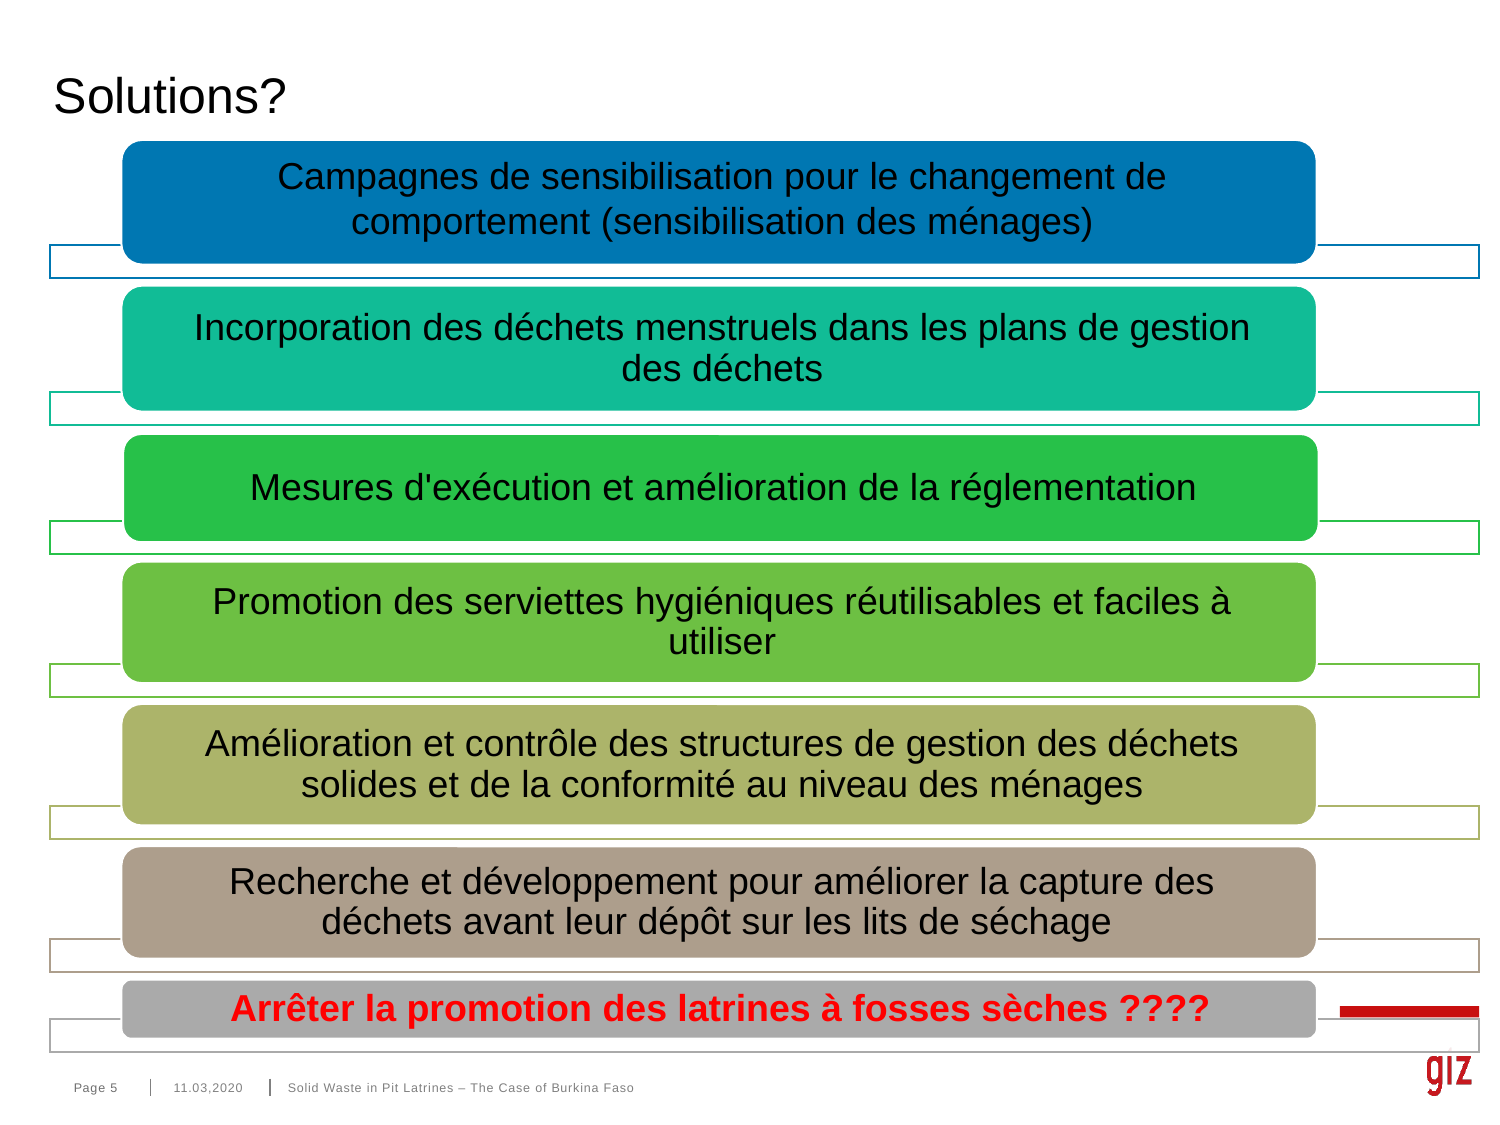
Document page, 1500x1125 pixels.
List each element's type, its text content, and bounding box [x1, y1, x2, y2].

footer Solid Waste in Pit Latrines – The Case of Burkina Faso [287, 1080, 1251, 1096]
picture [1425, 1080, 1477, 1098]
slide_number 11.03,2020 [173, 1080, 262, 1096]
title Solutions? [54, 70, 331, 112]
slide_number Page 5 [73, 1080, 148, 1096]
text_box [49, 112, 1480, 1080]
